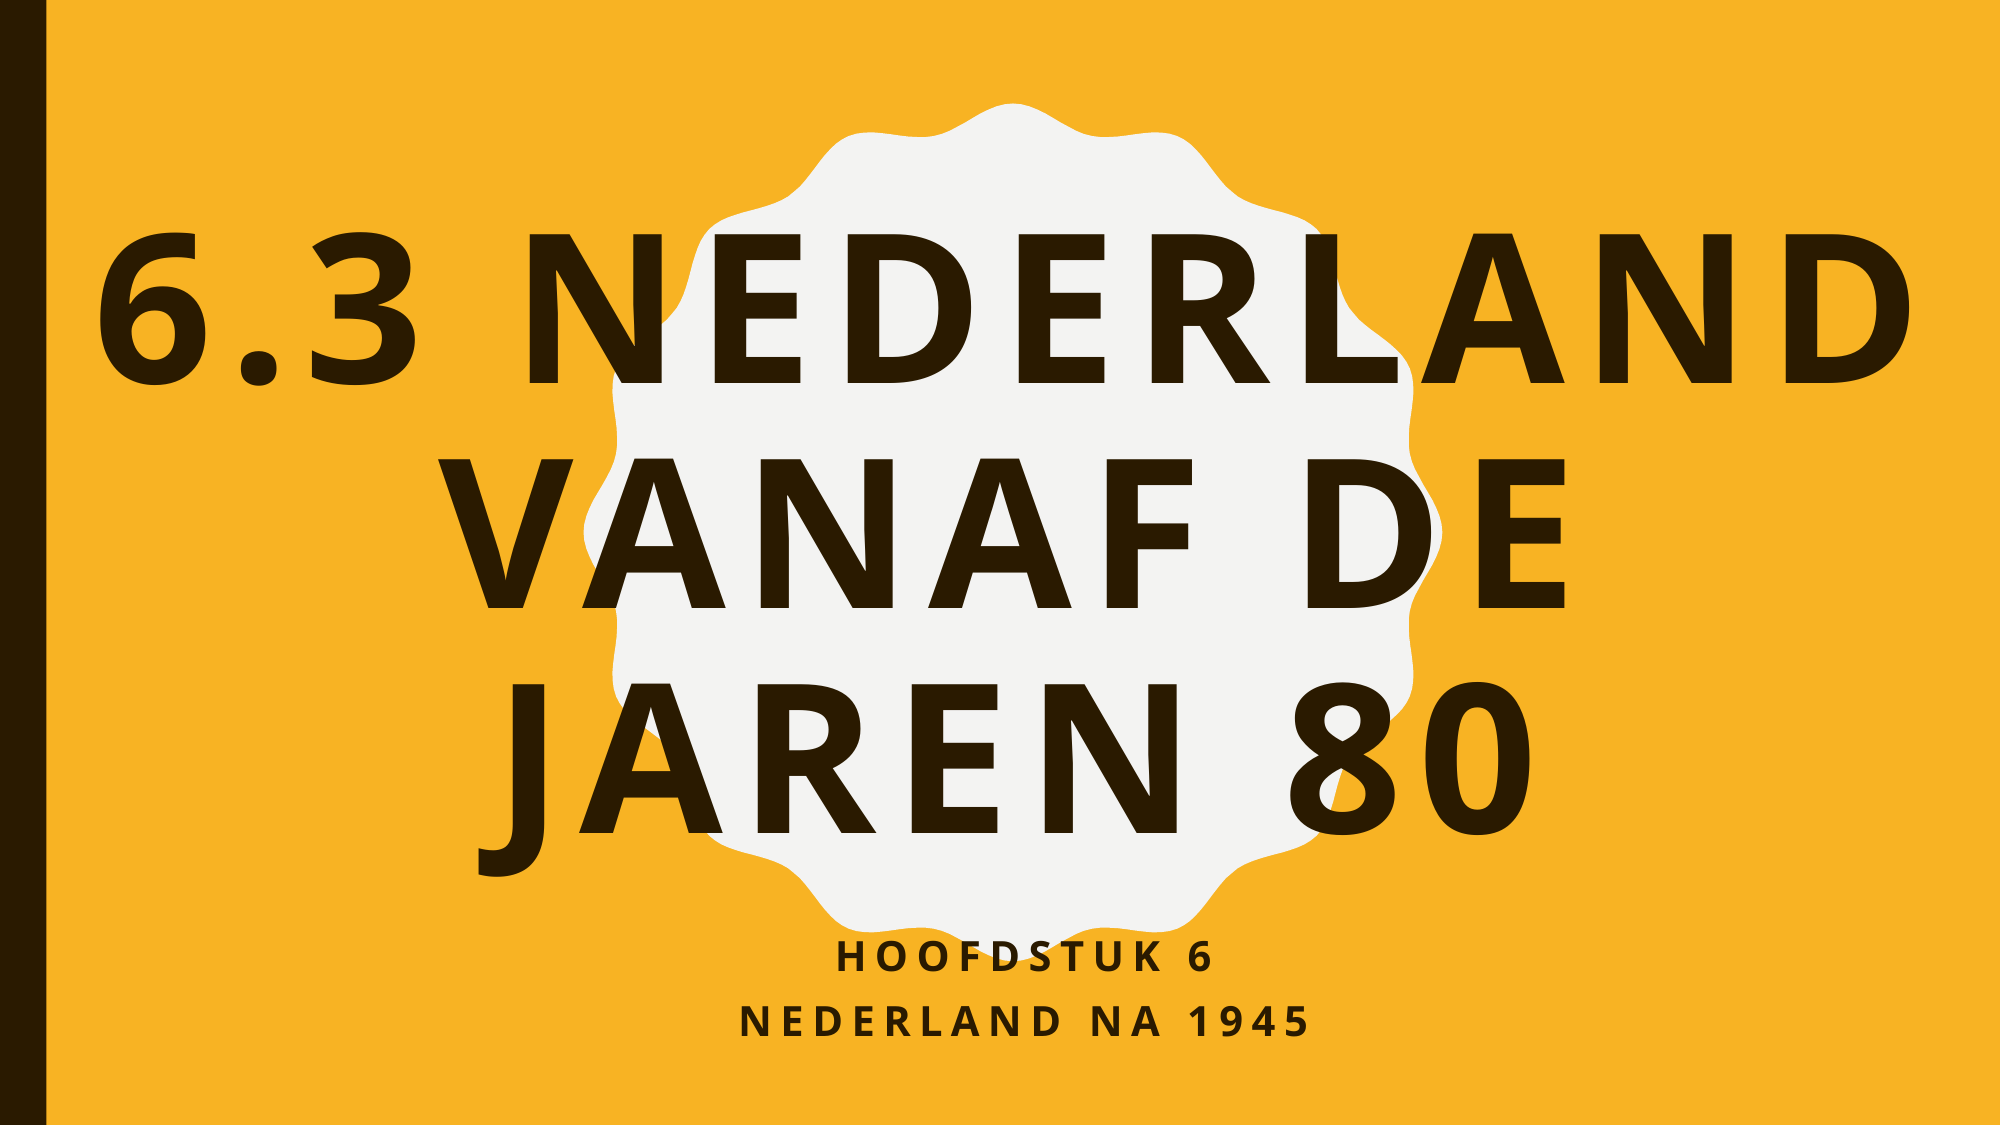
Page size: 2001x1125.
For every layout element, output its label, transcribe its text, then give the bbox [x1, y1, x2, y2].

subtitle HOOFDSTUK 6 NEDERLAND NA 1945 [363, 922, 1684, 1103]
title 6.3 NEDERLAND VANAF DE JAREN 80 [50, 180, 1984, 902]
